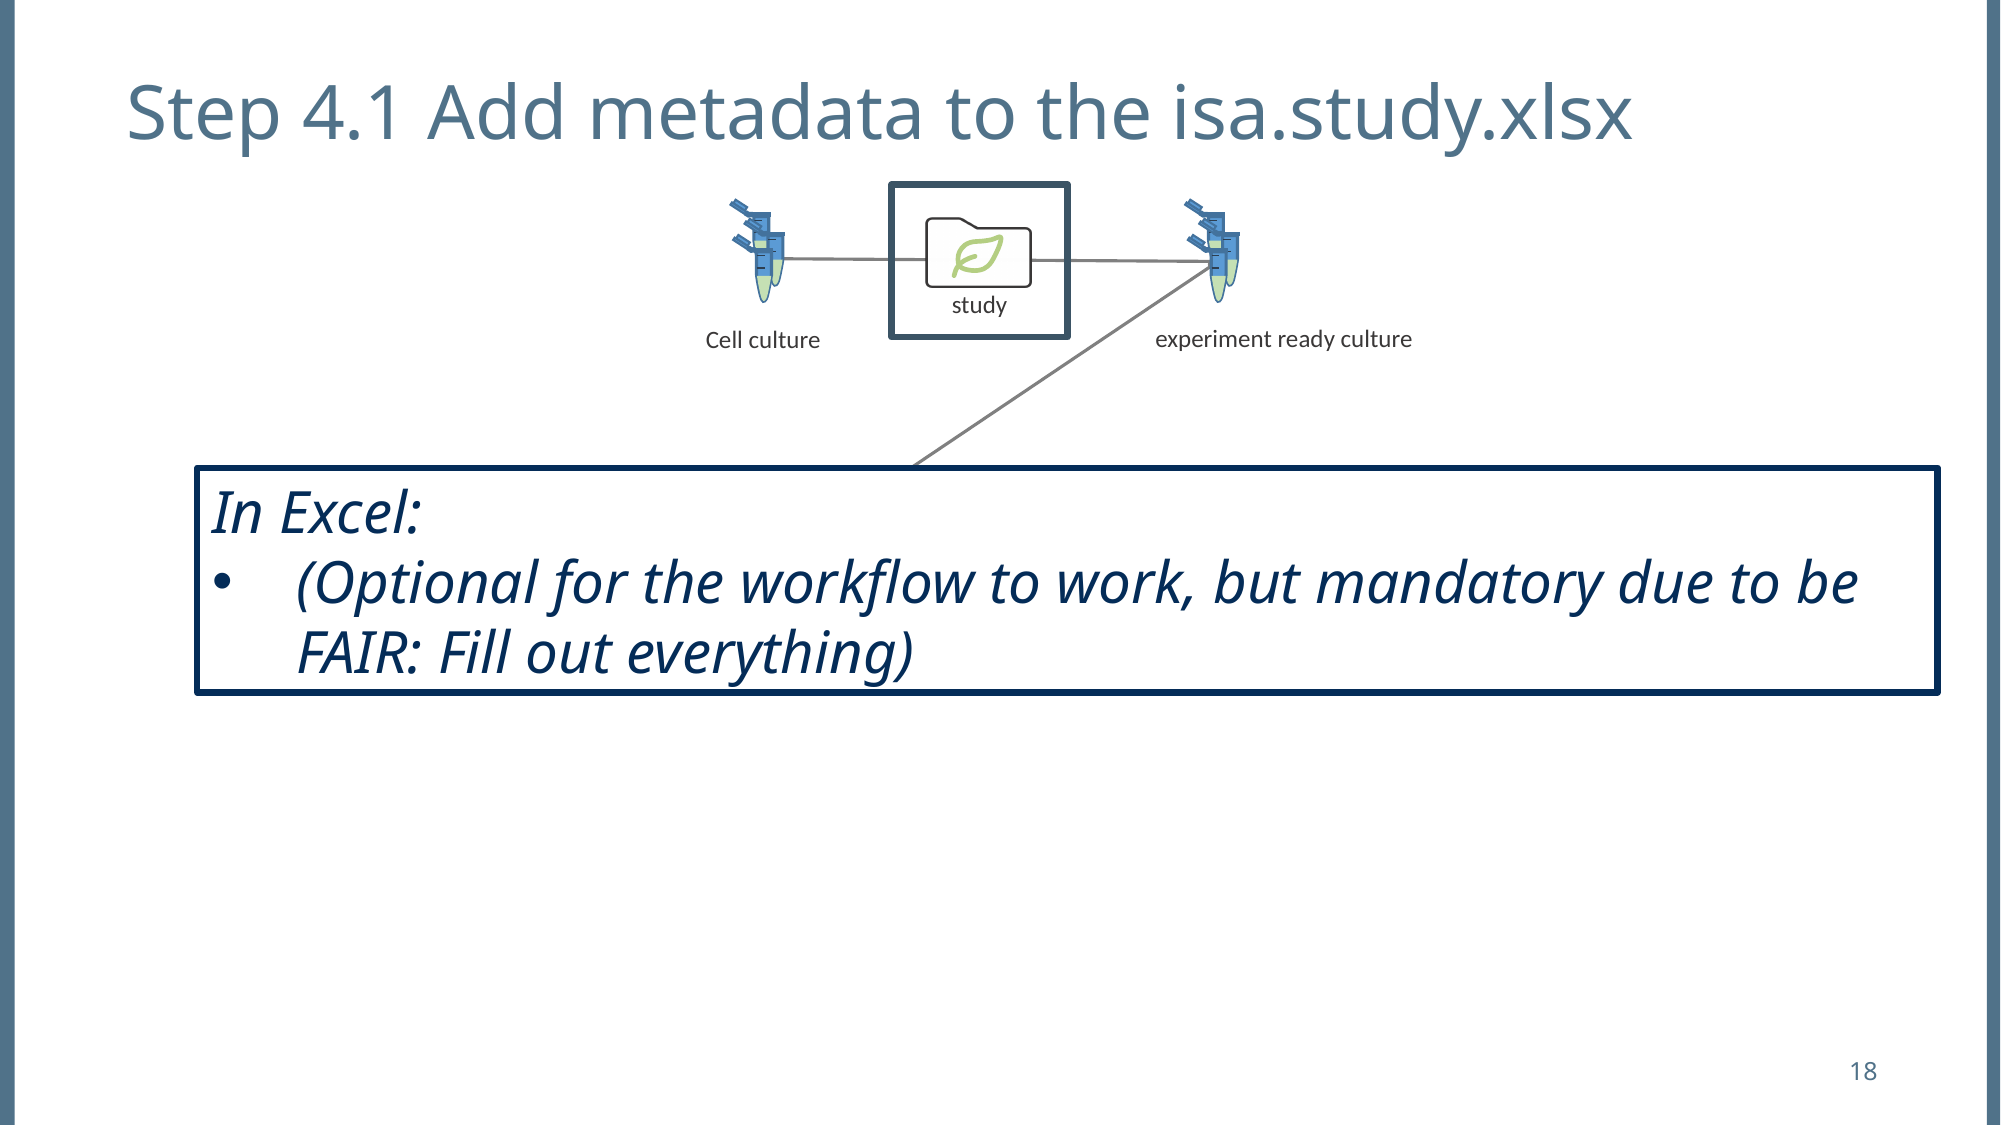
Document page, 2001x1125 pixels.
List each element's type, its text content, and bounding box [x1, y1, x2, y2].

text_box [1050, 258, 1180, 262]
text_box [1157, 449, 1292, 567]
text_box Cell culture [690, 316, 836, 362]
slide_number 18 [1442, 1042, 1893, 1103]
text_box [1102, 549, 1282, 624]
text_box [730, 202, 785, 302]
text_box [1542, 449, 1678, 567]
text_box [792, 449, 927, 567]
text_box [890, 183, 1069, 257]
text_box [1185, 202, 1240, 302]
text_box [1504, 547, 1626, 614]
text_box In Excel: (Optional for the workflow to work, but mandatory due to be FAIR: Fill out everything) [197, 467, 1938, 693]
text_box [953, 236, 1002, 277]
title Step 4.1 Add metadata to the isa.study.xlsx [111, 1, 1971, 219]
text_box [859, 271, 1215, 503]
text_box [790, 258, 906, 262]
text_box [745, 519, 800, 619]
text_box experiment ready culture [1219, 315, 1429, 361]
picture [911, 193, 1046, 311]
